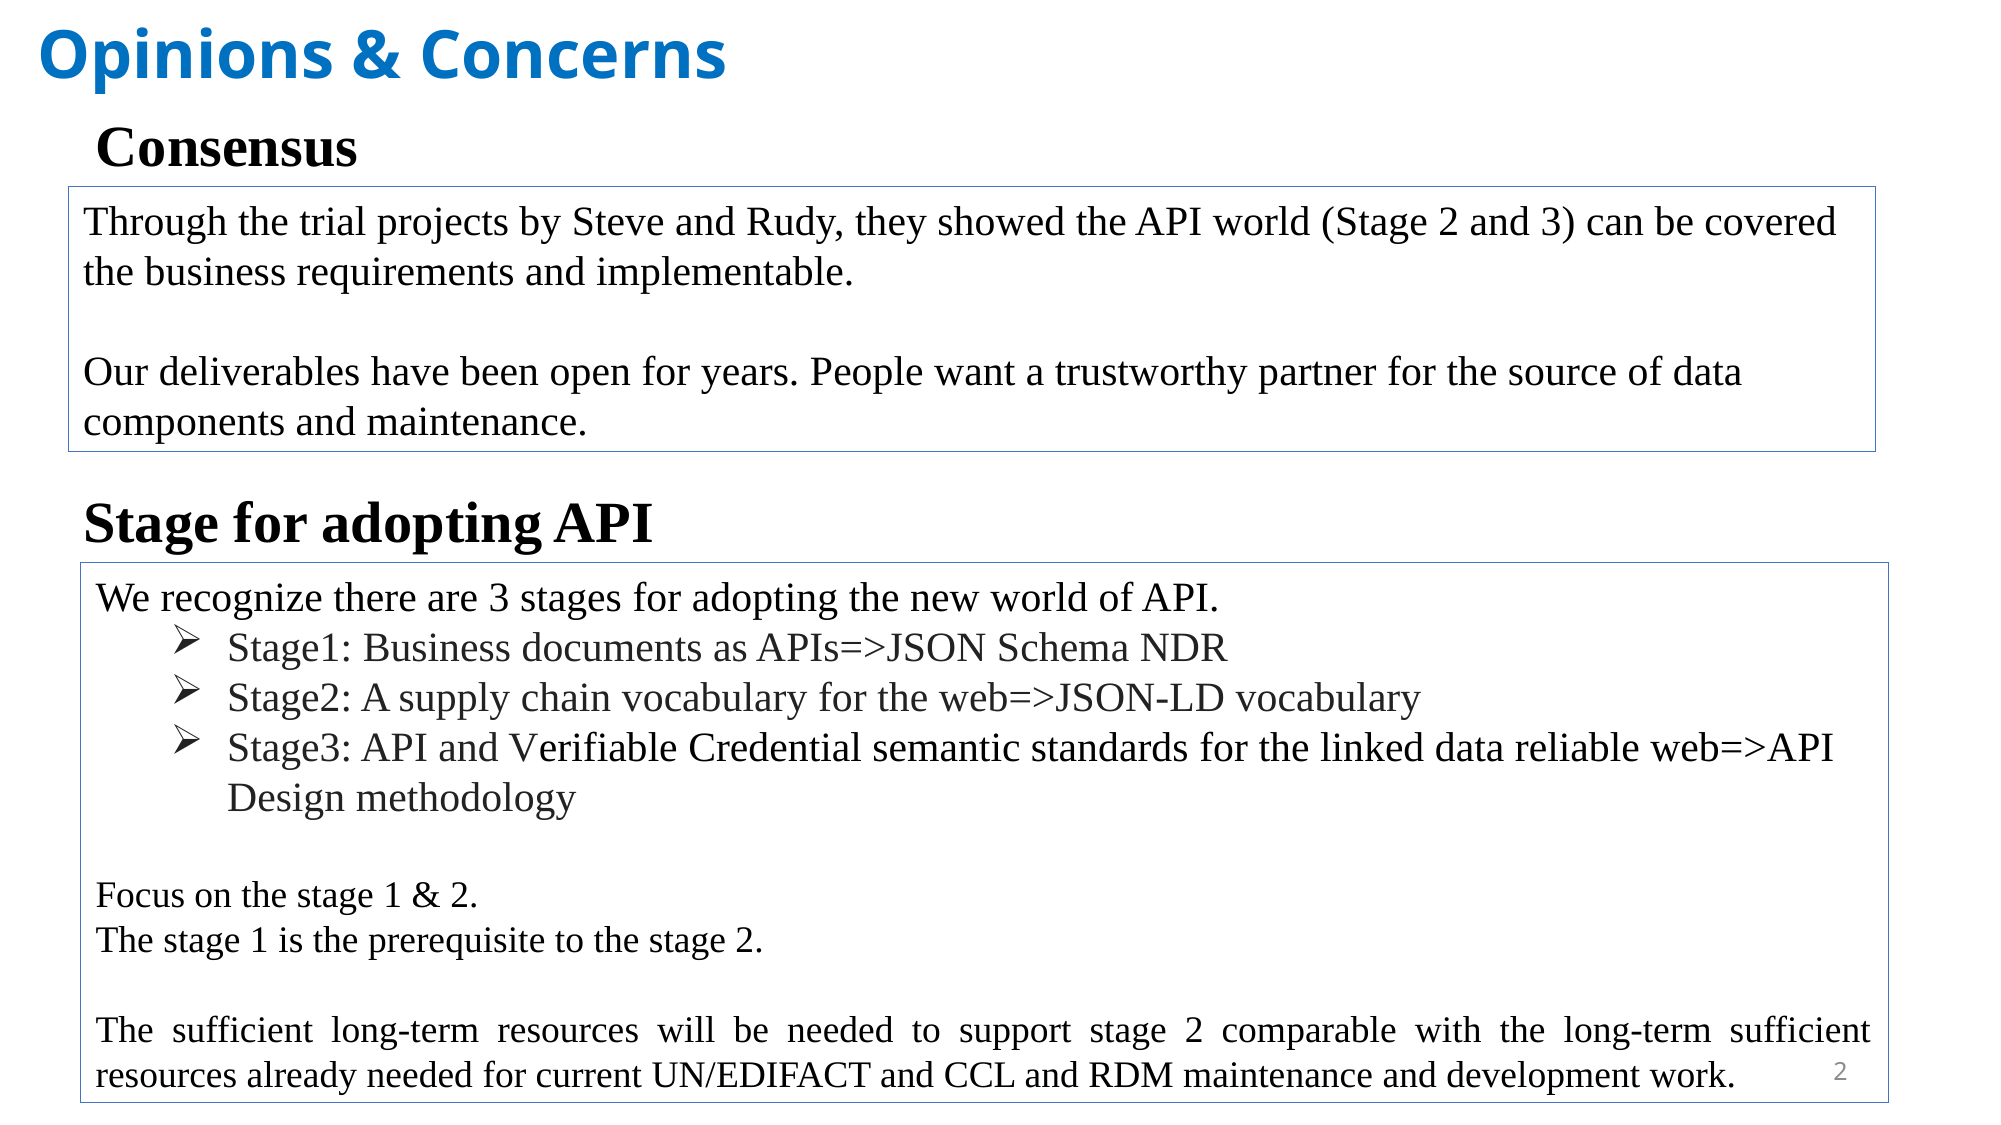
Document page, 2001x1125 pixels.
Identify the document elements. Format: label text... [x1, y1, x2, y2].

text_box We recognize there are 3 stages for adopting the new world of API. Stage1: Business documents as APIs=>JSON Schema NDR Stage2: A supply chain vocabulary for the web=>JSON-LD vocabulary Stage3: API and Verifiable Credential semantic standards for the linked data reliable web=>API Design methodology Focus on the stage 1 & 2. The stage 1 is the prerequisite to the stage 2. The sufficient long-term resources will be needed to support stage 2 comparable with the long-term sufficient resources already needed for current UN/EDIFACT and CCL and RDM maintenance and development work. [80, 562, 1889, 1103]
text_box Stage for adopting API [68, 476, 821, 562]
text_box Consensus [81, 100, 714, 186]
text_box Through the trial projects by Steve and Rudy, they showed the API world (Stage 2 and 3) can be covered the business requirements and implementable. Our deliverables have been open for years. People want a trustworthy partner for the source of data components and maintenance. [68, 186, 1876, 452]
text_box Opinions & Concerns [22, 4, 1863, 100]
